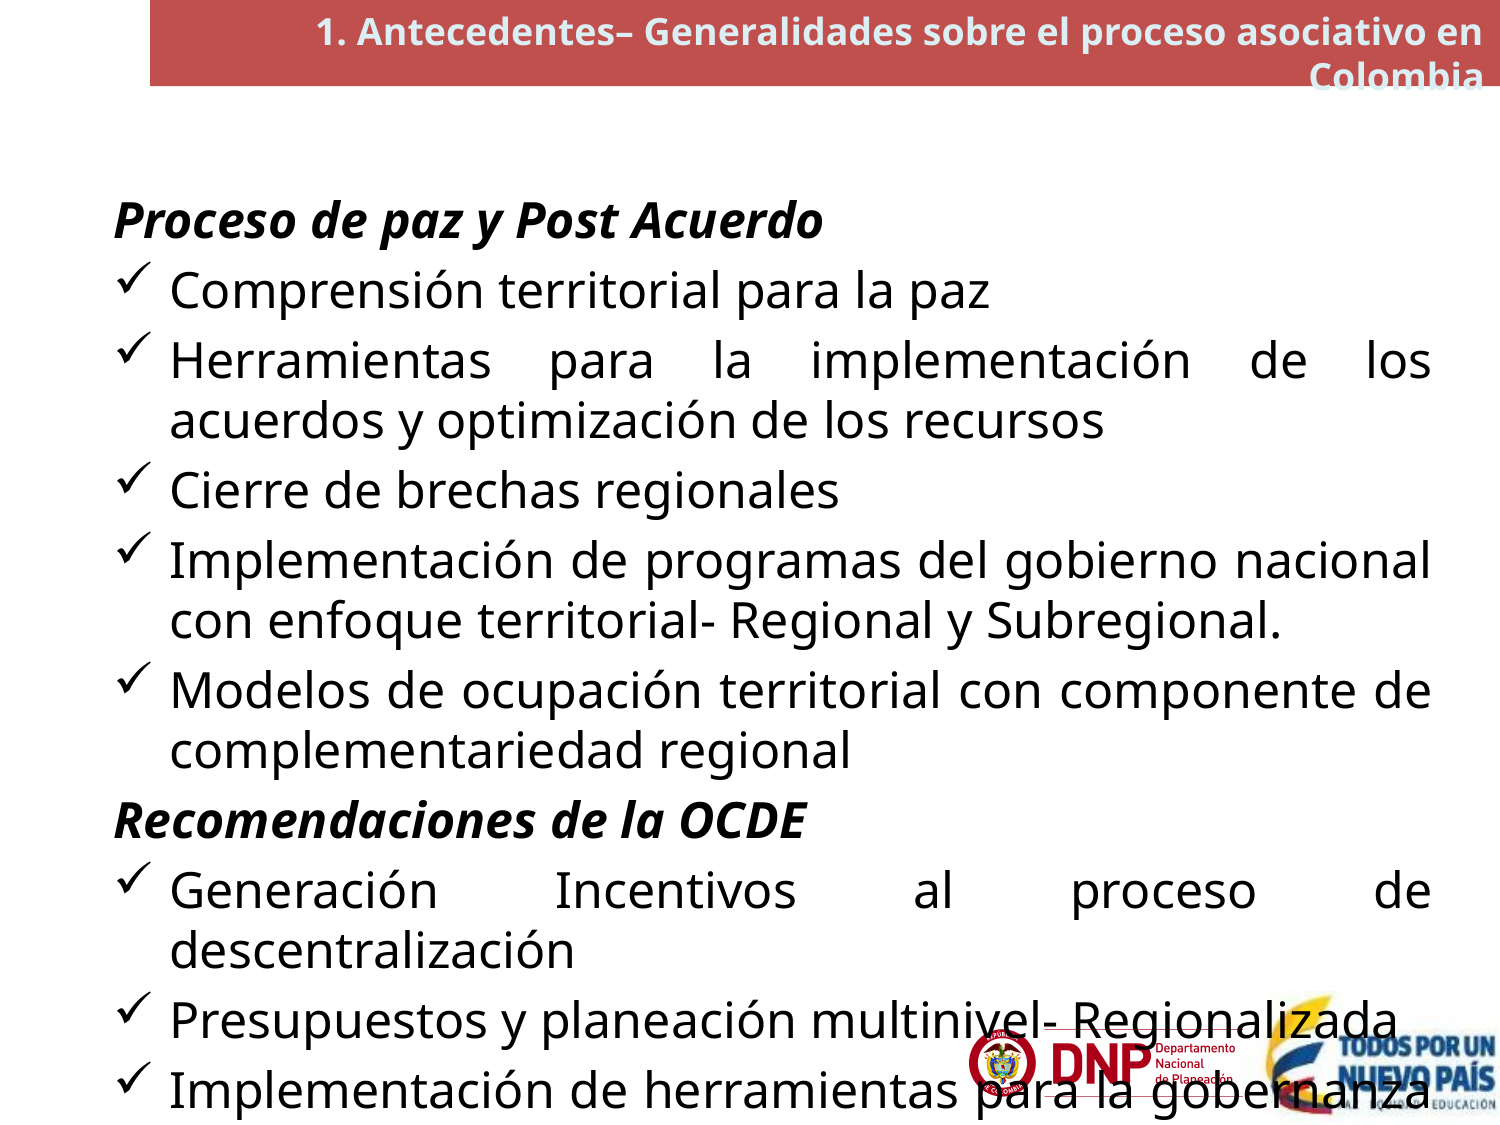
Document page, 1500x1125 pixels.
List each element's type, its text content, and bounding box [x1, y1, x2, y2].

title 1. Antecedentes– Generalidades sobre el proceso asociativo en Colombia [150, 0, 1500, 87]
picture [969, 991, 1500, 1125]
list Proceso de paz y Post Acuerdo Comprensión territorial para la paz Herramientas para la implementación de los acuerdos y optimización de los recursos Cierre de brechas regionales Implementación de programas del gobierno nacional con enfoque territorial- Regional y Subregional. Modelos de ocupación territorial con componente de complementariedad regional Recomendaciones de la OCDE Generación Incentivos al proceso de descentralización Presupuestos y planeación multinivel- Regionalizada Implementación de herramientas para la gobernanza multinivel [98, 181, 1449, 1015]
